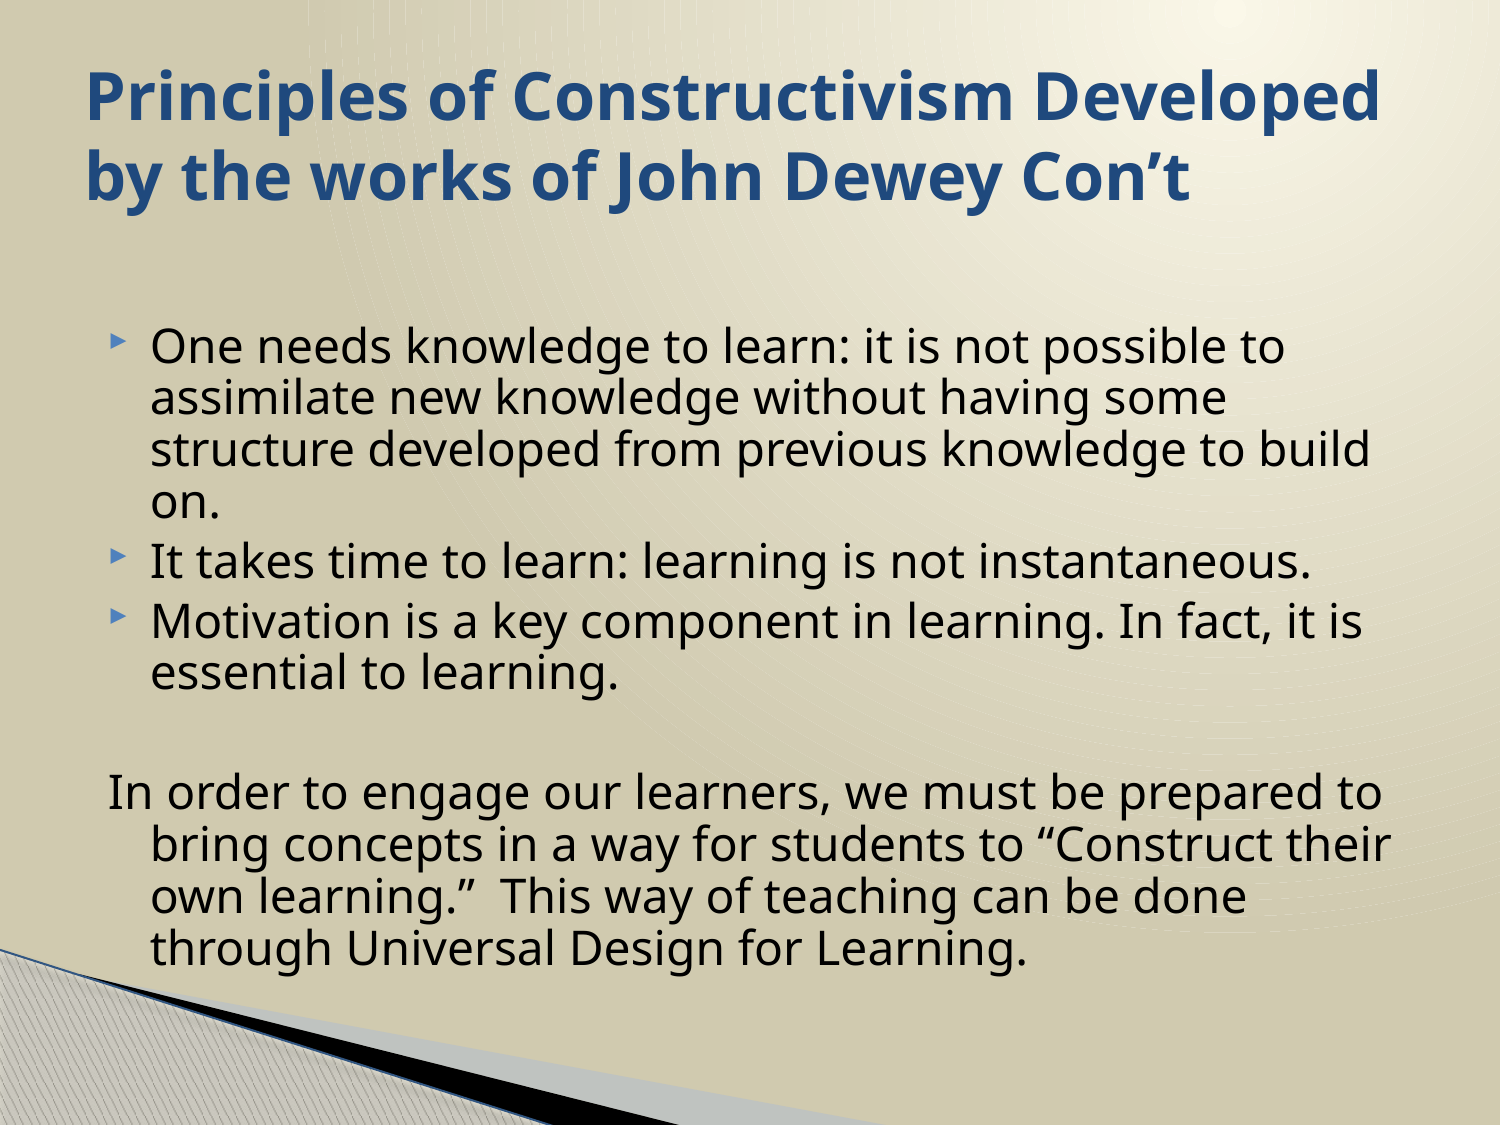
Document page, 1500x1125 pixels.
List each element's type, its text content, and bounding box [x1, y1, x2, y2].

title Principles of Constructivism Developed by the works of John Dewey Con’t [69, 40, 1420, 228]
list One needs knowledge to learn: it is not possible to assimilate new knowledge without having some structure developed from previous knowledge to build on. It takes time to learn: learning is not instantaneous. Motivation is a key component in learning. In fact, it is essential to learning. In order to engage our learners, we must be prepared to bring concepts in a way for students to “Construct their own learning.” This way of teaching can be done through Universal Design for Learning. [74, 314, 1426, 986]
